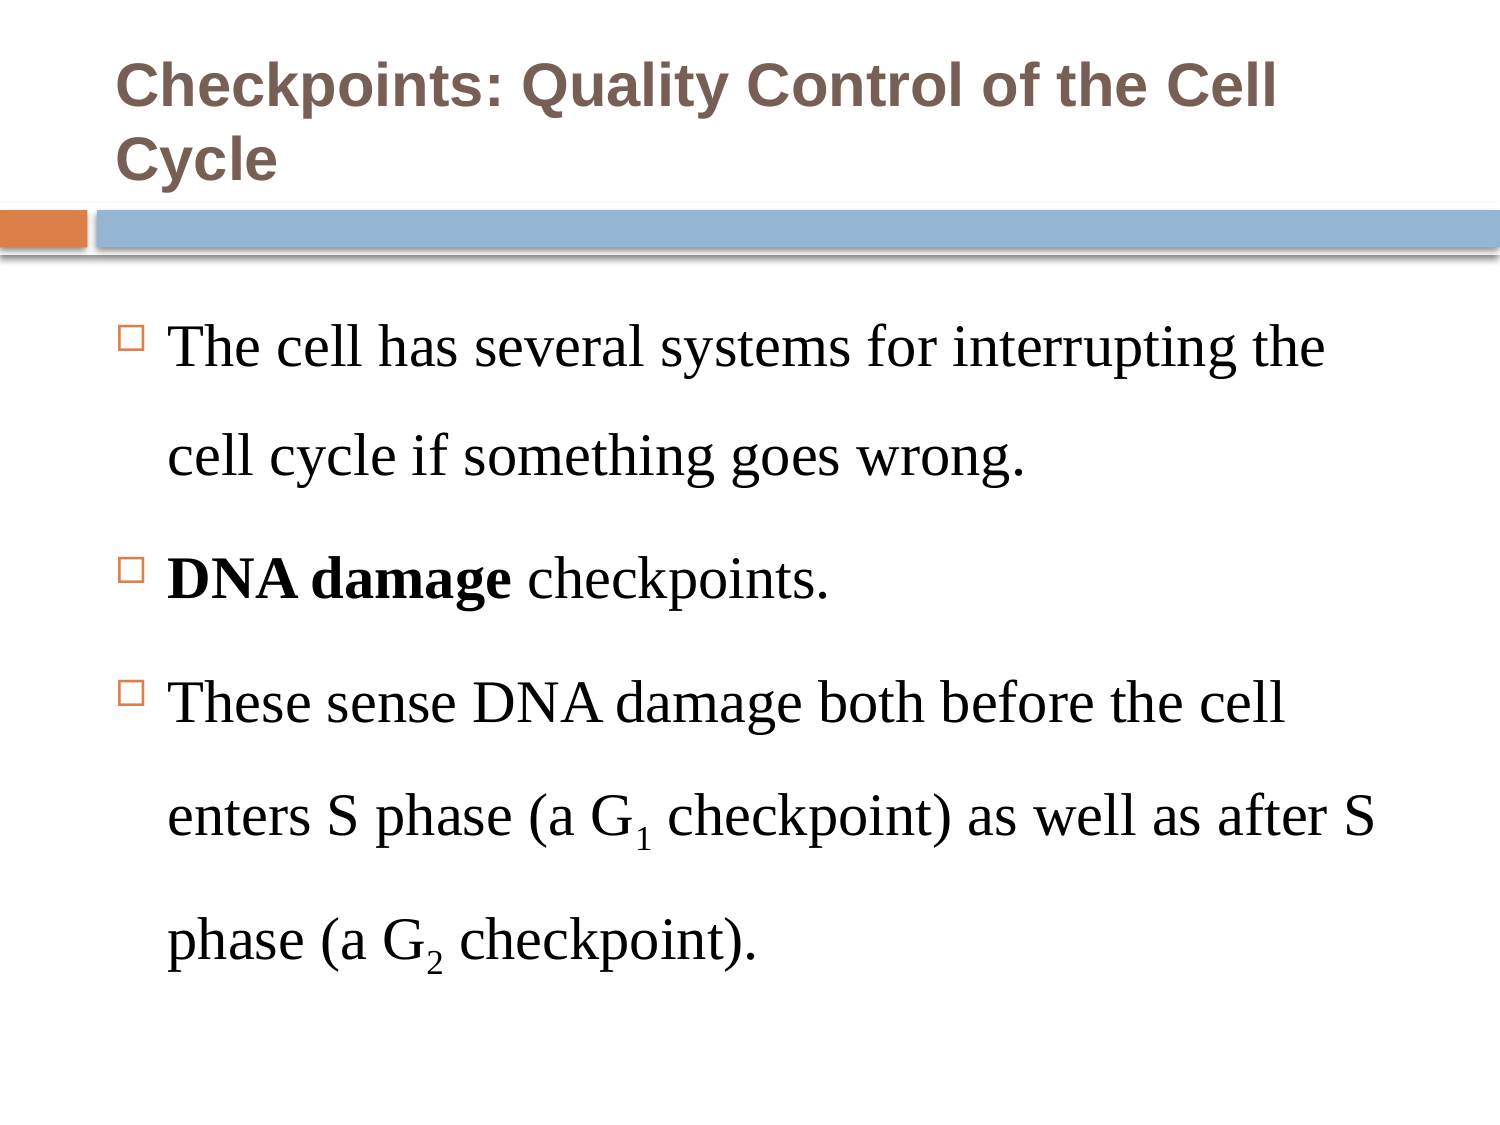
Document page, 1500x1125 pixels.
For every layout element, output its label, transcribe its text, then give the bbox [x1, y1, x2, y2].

title Checkpoints: Quality Control of the Cell Cycle [100, 37, 1438, 200]
list The cell has several systems for interrupting the cell cycle if something goes wrong. DNA damage checkpoints. These sense DNA damage both before the cell enters S phase (a G1 checkpoint) as well as after S phase (a G2 checkpoint). [100, 262, 1438, 1000]
